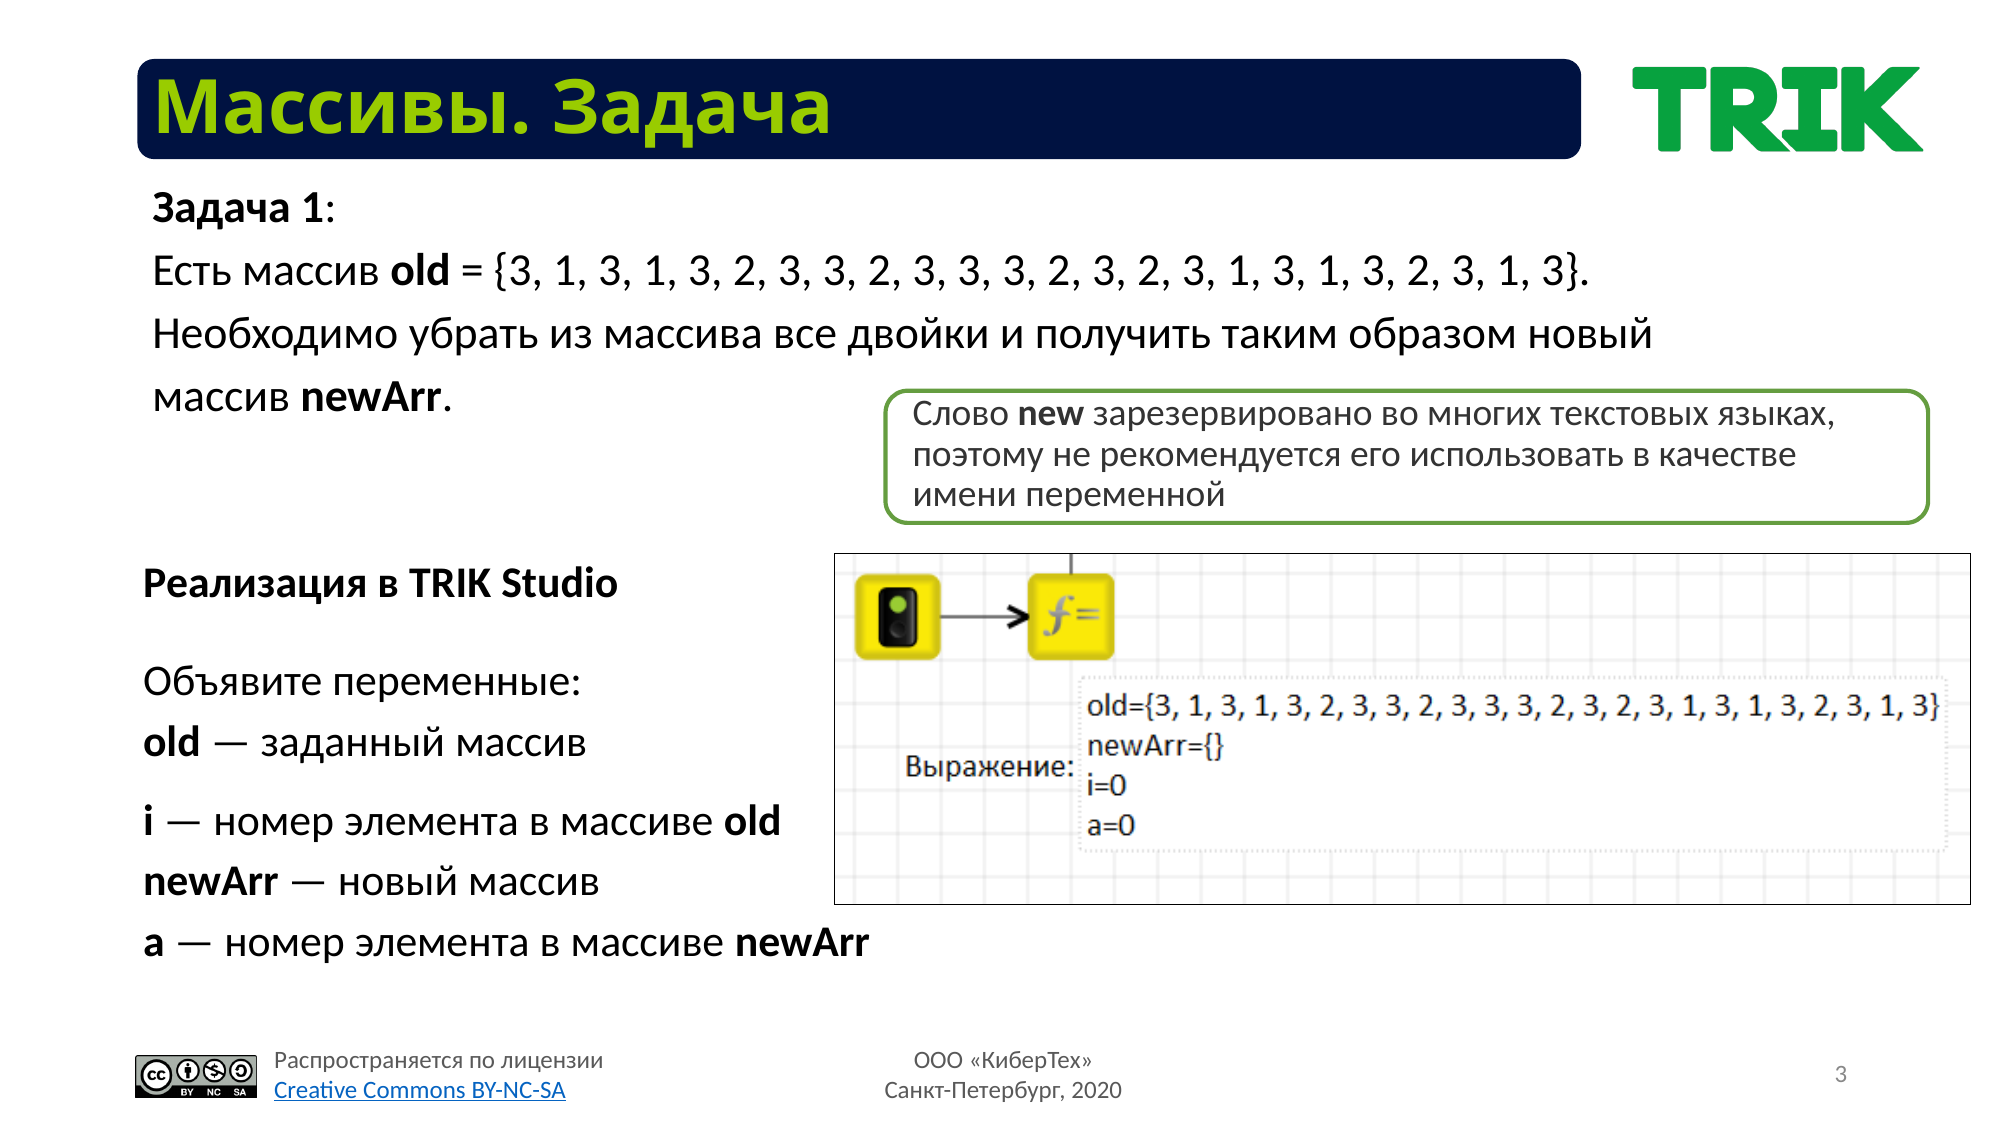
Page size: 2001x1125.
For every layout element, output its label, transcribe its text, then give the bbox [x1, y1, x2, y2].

text_box Реализация в TRIK Studio Объявите переменные: old — заданный массив i — номер элемента в массиве old newArr — новый массив a — номер элемента в массиве newArr [128, 538, 909, 1025]
text_box Массивы. Задача [137, 61, 1582, 160]
picture [834, 553, 1971, 906]
text_box 3 [1412, 1042, 1863, 1103]
text_box Задача 1: Есть массив old = {3, 1, 3, 1, 3, 2, 3, 3, 2, 3, 3, 3, 2, 3, 2, 3, 1, 3, 1, 3, 2, 3, 1, 3}. Необходимо убрать из массива все двойки и получить таким образом новый массив newArr. [137, 160, 1804, 436]
picture [135, 1055, 257, 1098]
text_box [885, 390, 1929, 524]
picture [1631, 64, 1924, 154]
